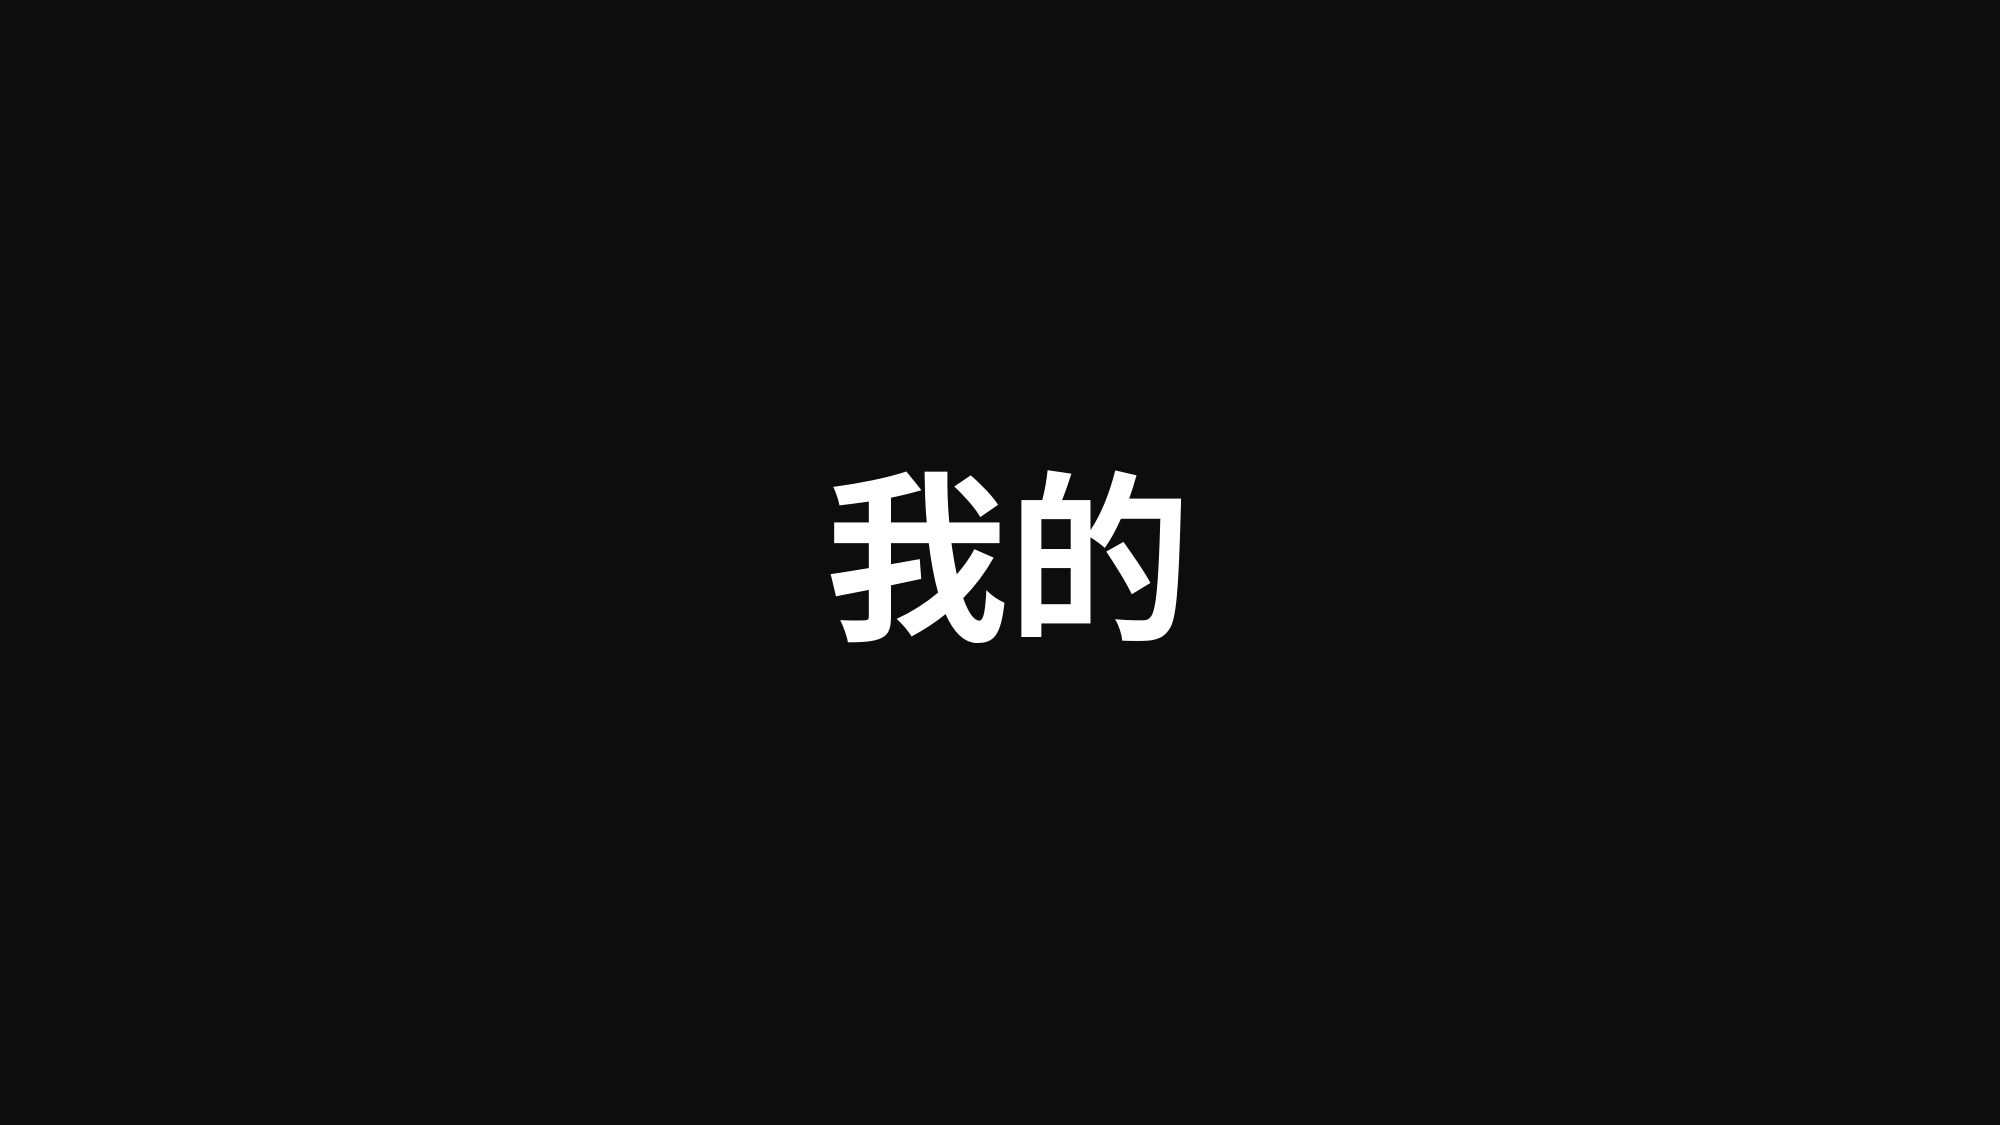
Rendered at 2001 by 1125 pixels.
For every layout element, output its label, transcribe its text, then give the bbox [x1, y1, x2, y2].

text_box 我的 [810, 435, 1207, 670]
